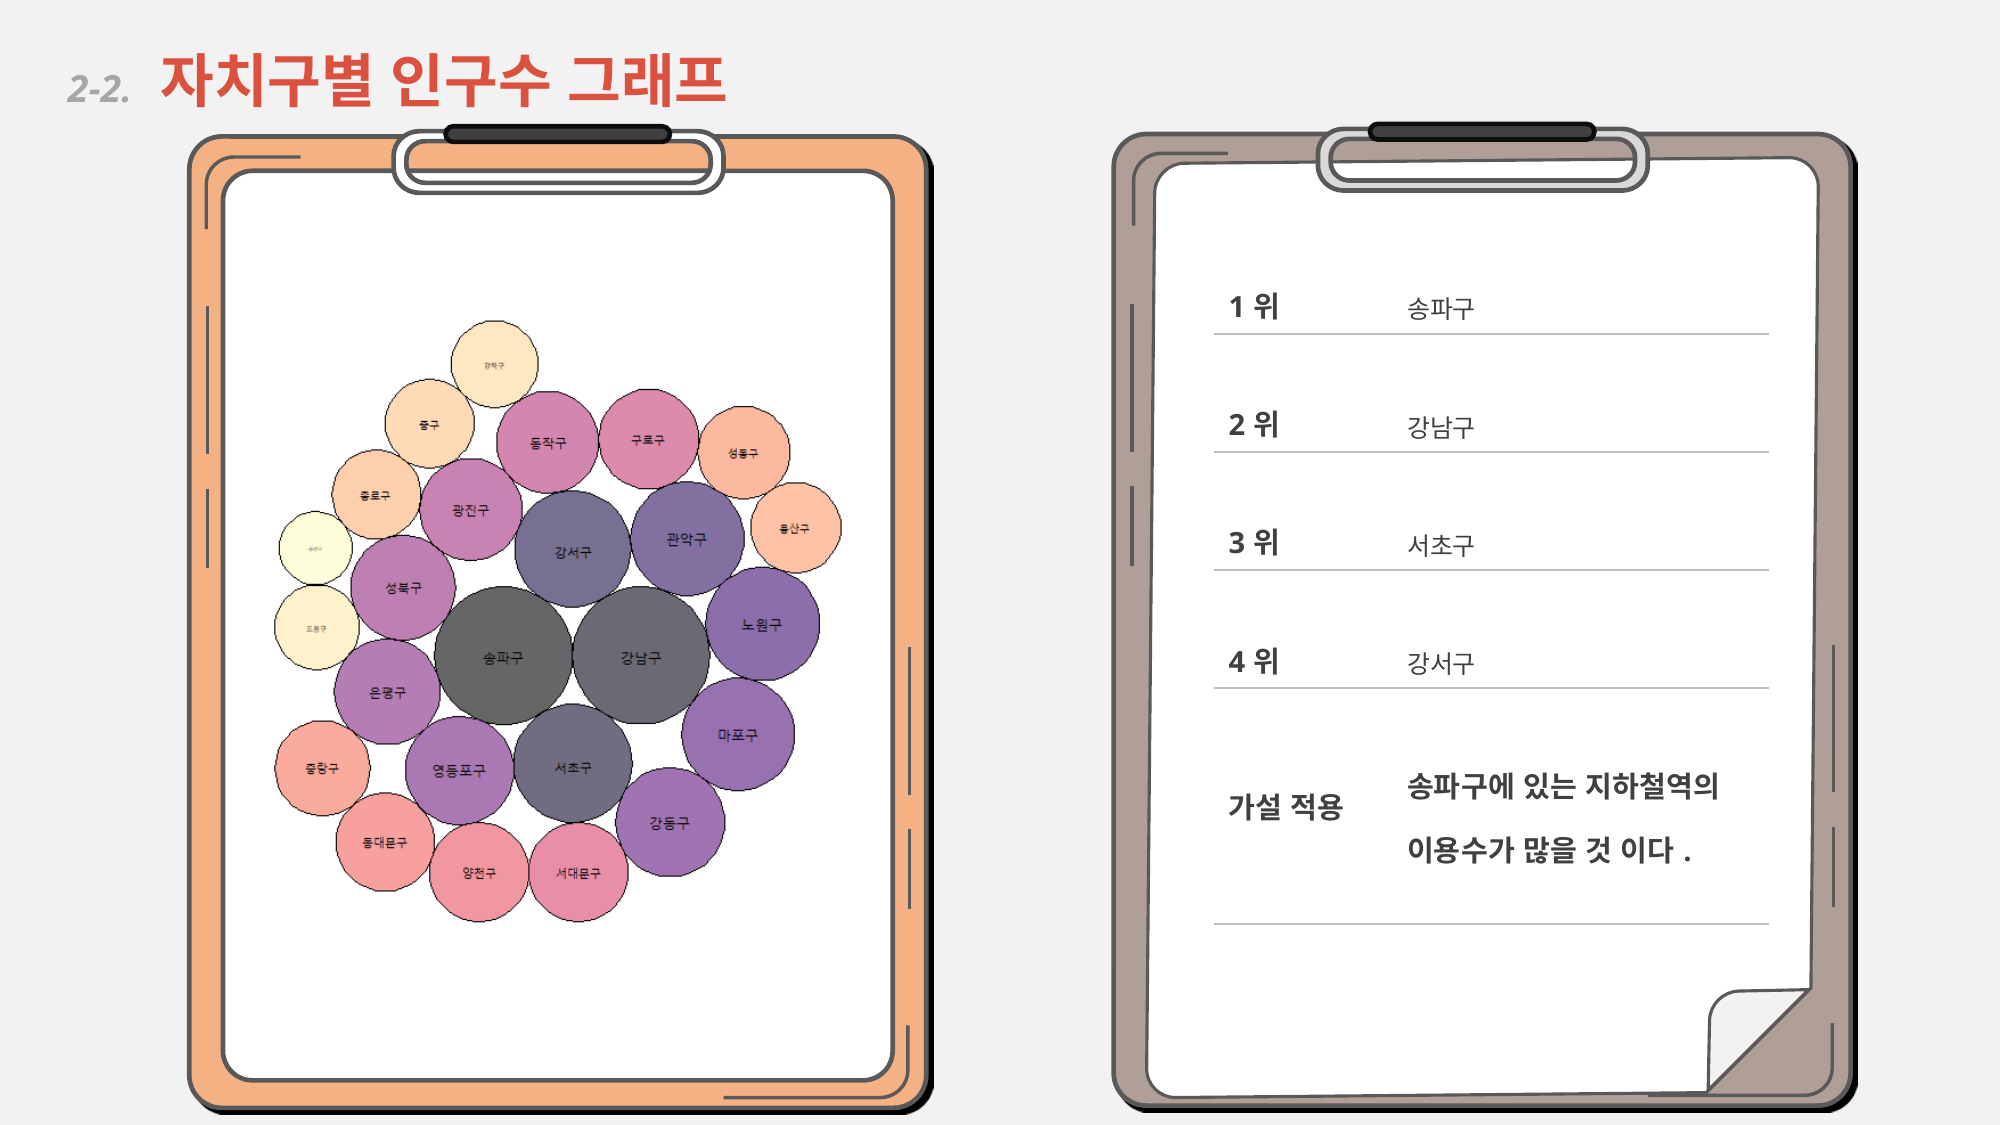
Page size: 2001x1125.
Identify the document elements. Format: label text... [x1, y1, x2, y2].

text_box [903, 88, 2000, 1124]
picture [258, 309, 861, 932]
text_box 2-2. 자치구별 인구수 그래프 [53, 1, 1306, 122]
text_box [189, 126, 903, 1108]
